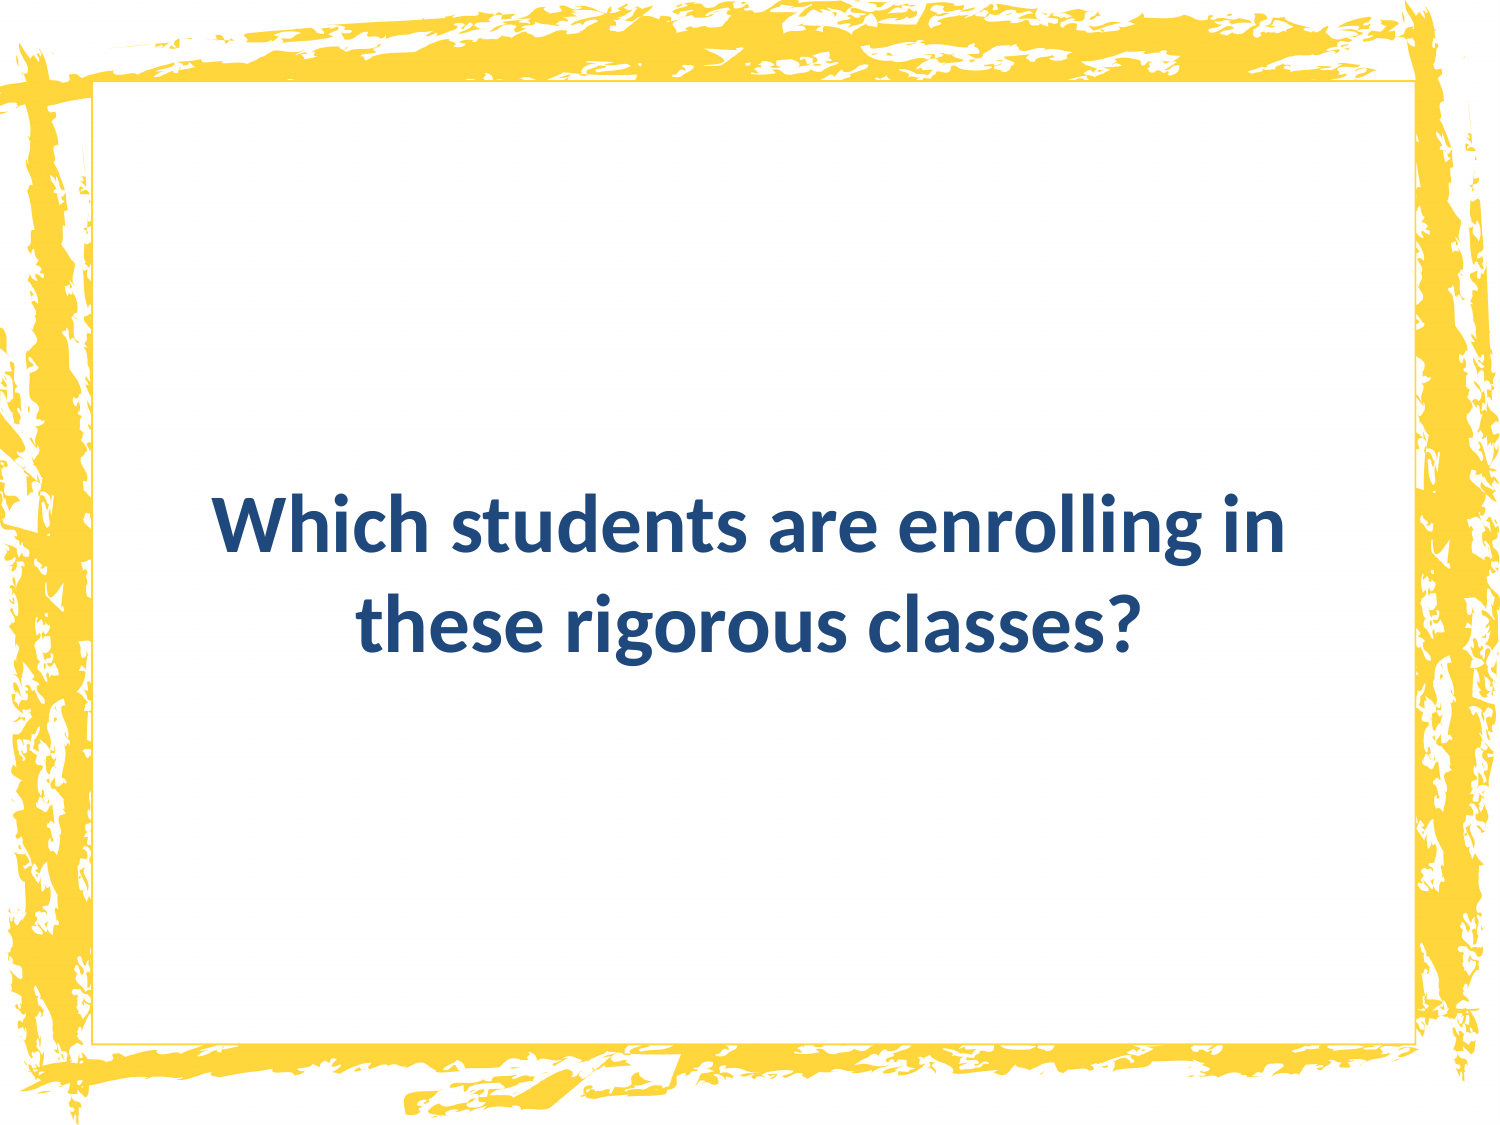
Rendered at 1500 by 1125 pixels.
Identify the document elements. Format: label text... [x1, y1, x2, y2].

title Which students are enrolling in these rigorous classes? [112, 275, 1388, 863]
picture [0, 0, 1500, 1125]
